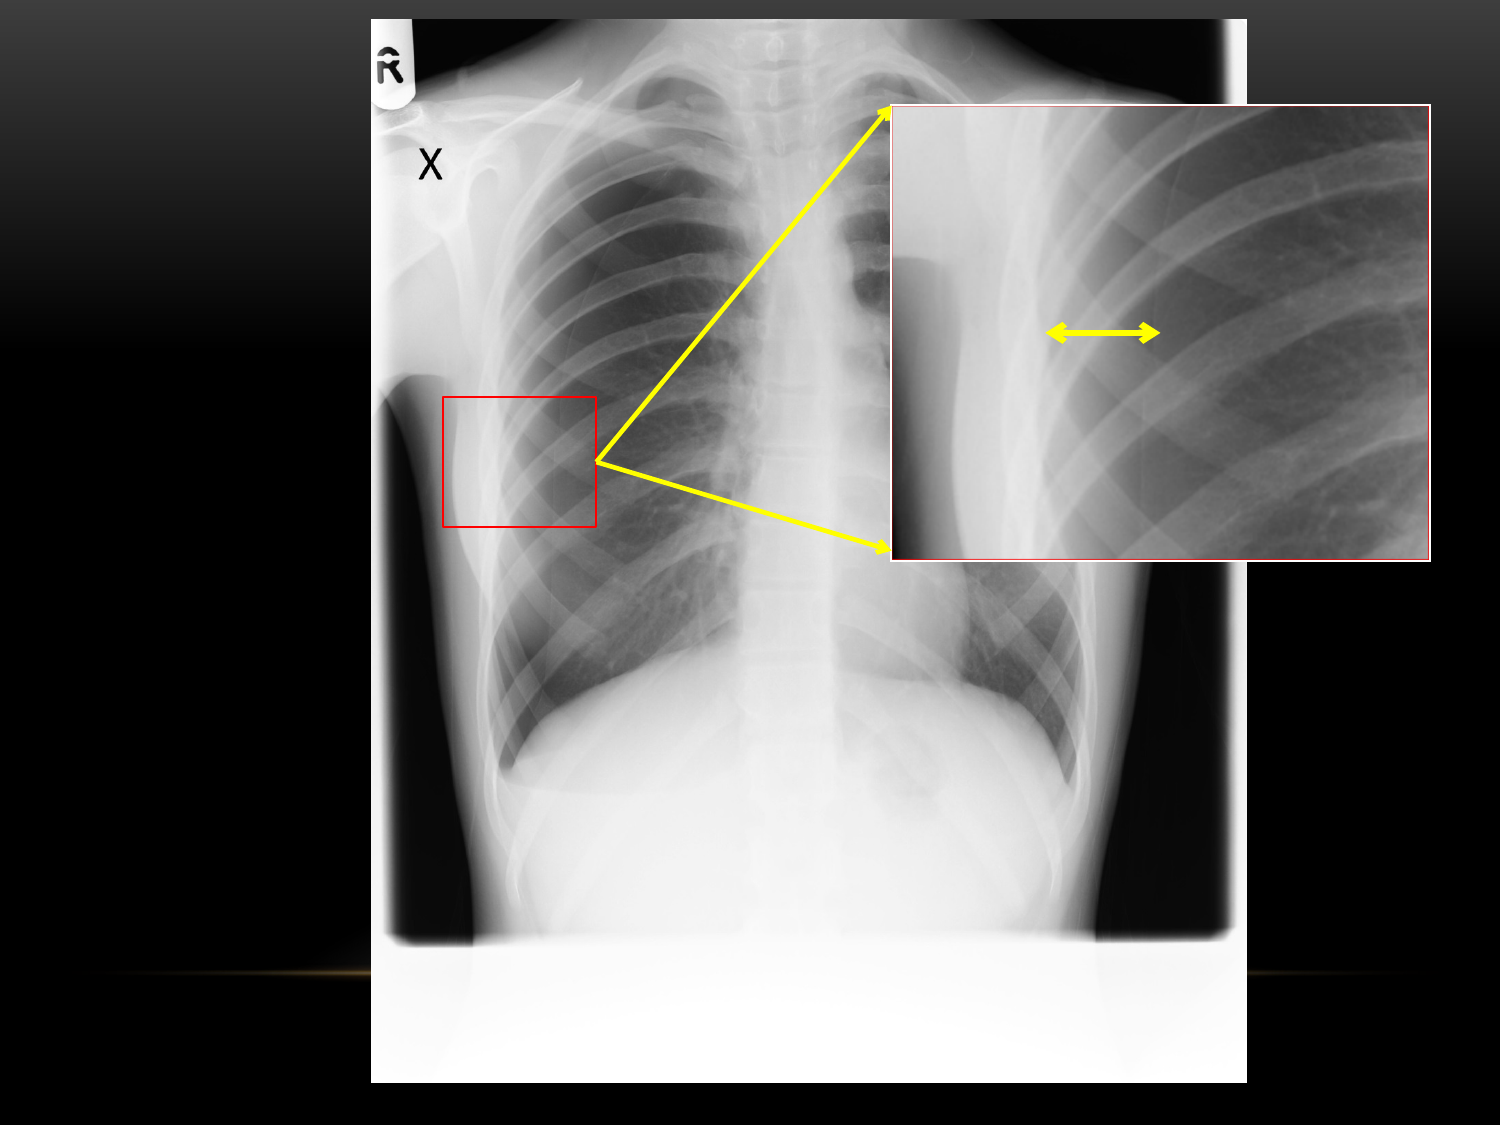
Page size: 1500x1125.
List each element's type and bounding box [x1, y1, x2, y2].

text_box [596, 461, 892, 551]
text_box [442, 105, 892, 528]
picture [0, 0, 1500, 1125]
